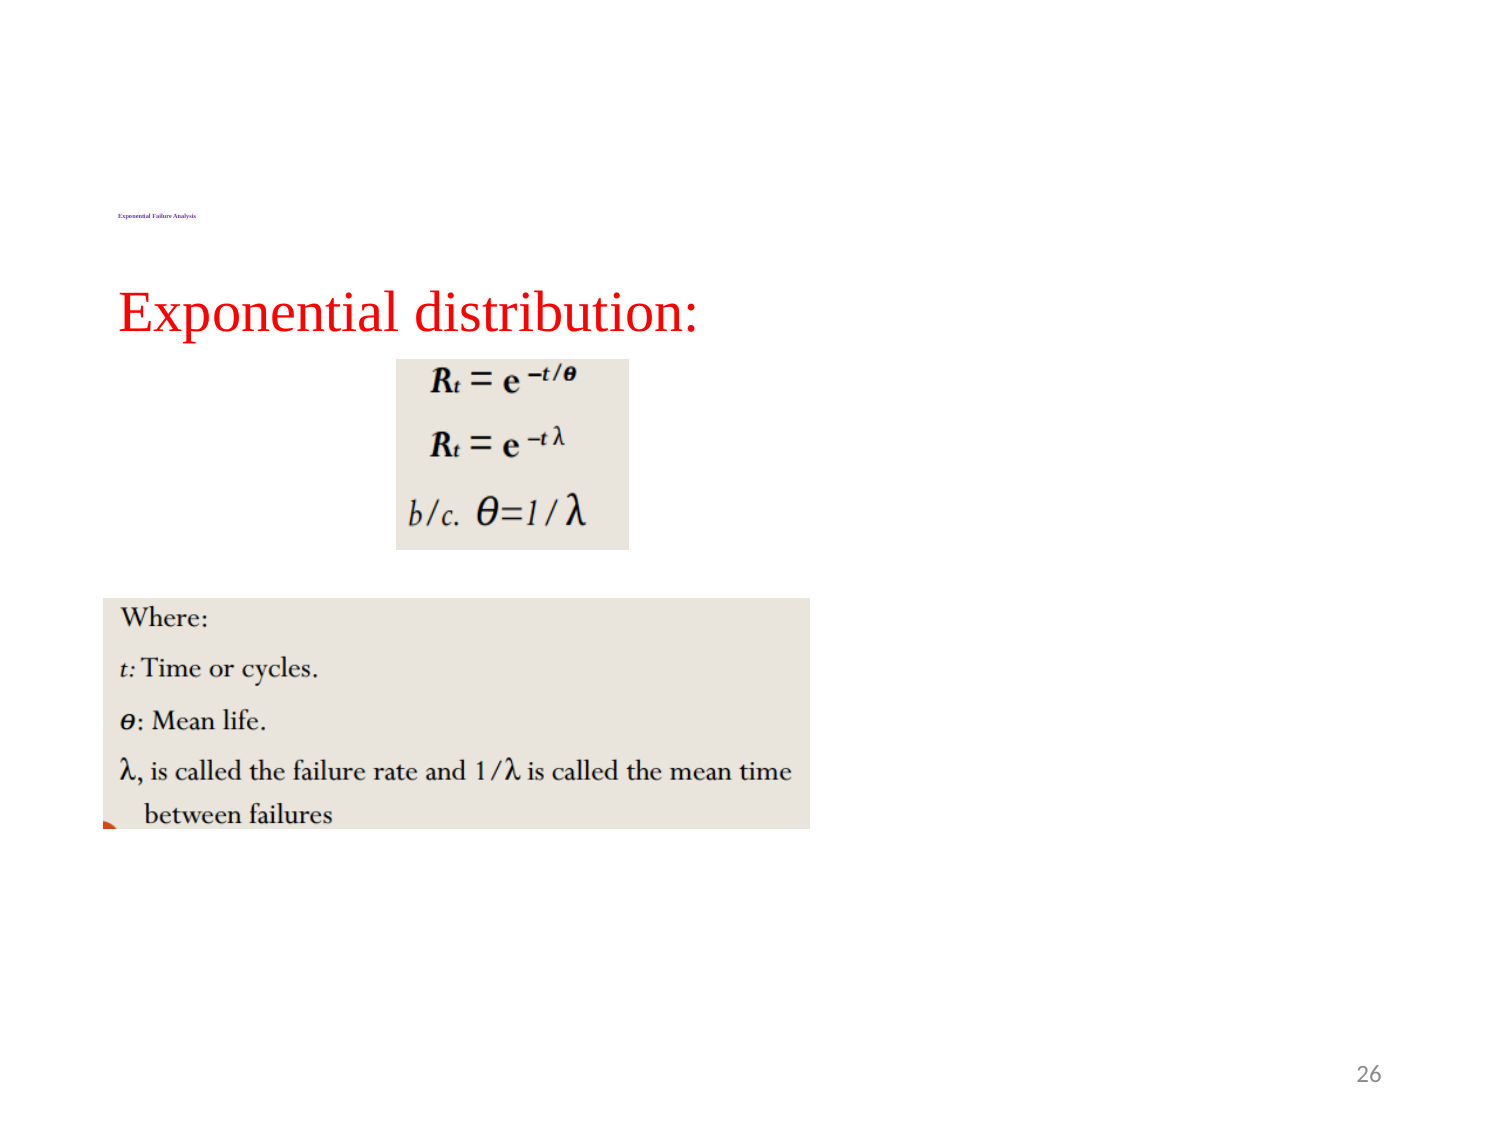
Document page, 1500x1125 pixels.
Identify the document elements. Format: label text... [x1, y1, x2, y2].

picture [103, 598, 810, 830]
title Exponential Failure Analysis [103, 185, 1397, 248]
list Exponential distribution: [103, 273, 1397, 901]
slide_number 26 [1059, 1042, 1397, 1103]
picture [396, 359, 629, 550]
